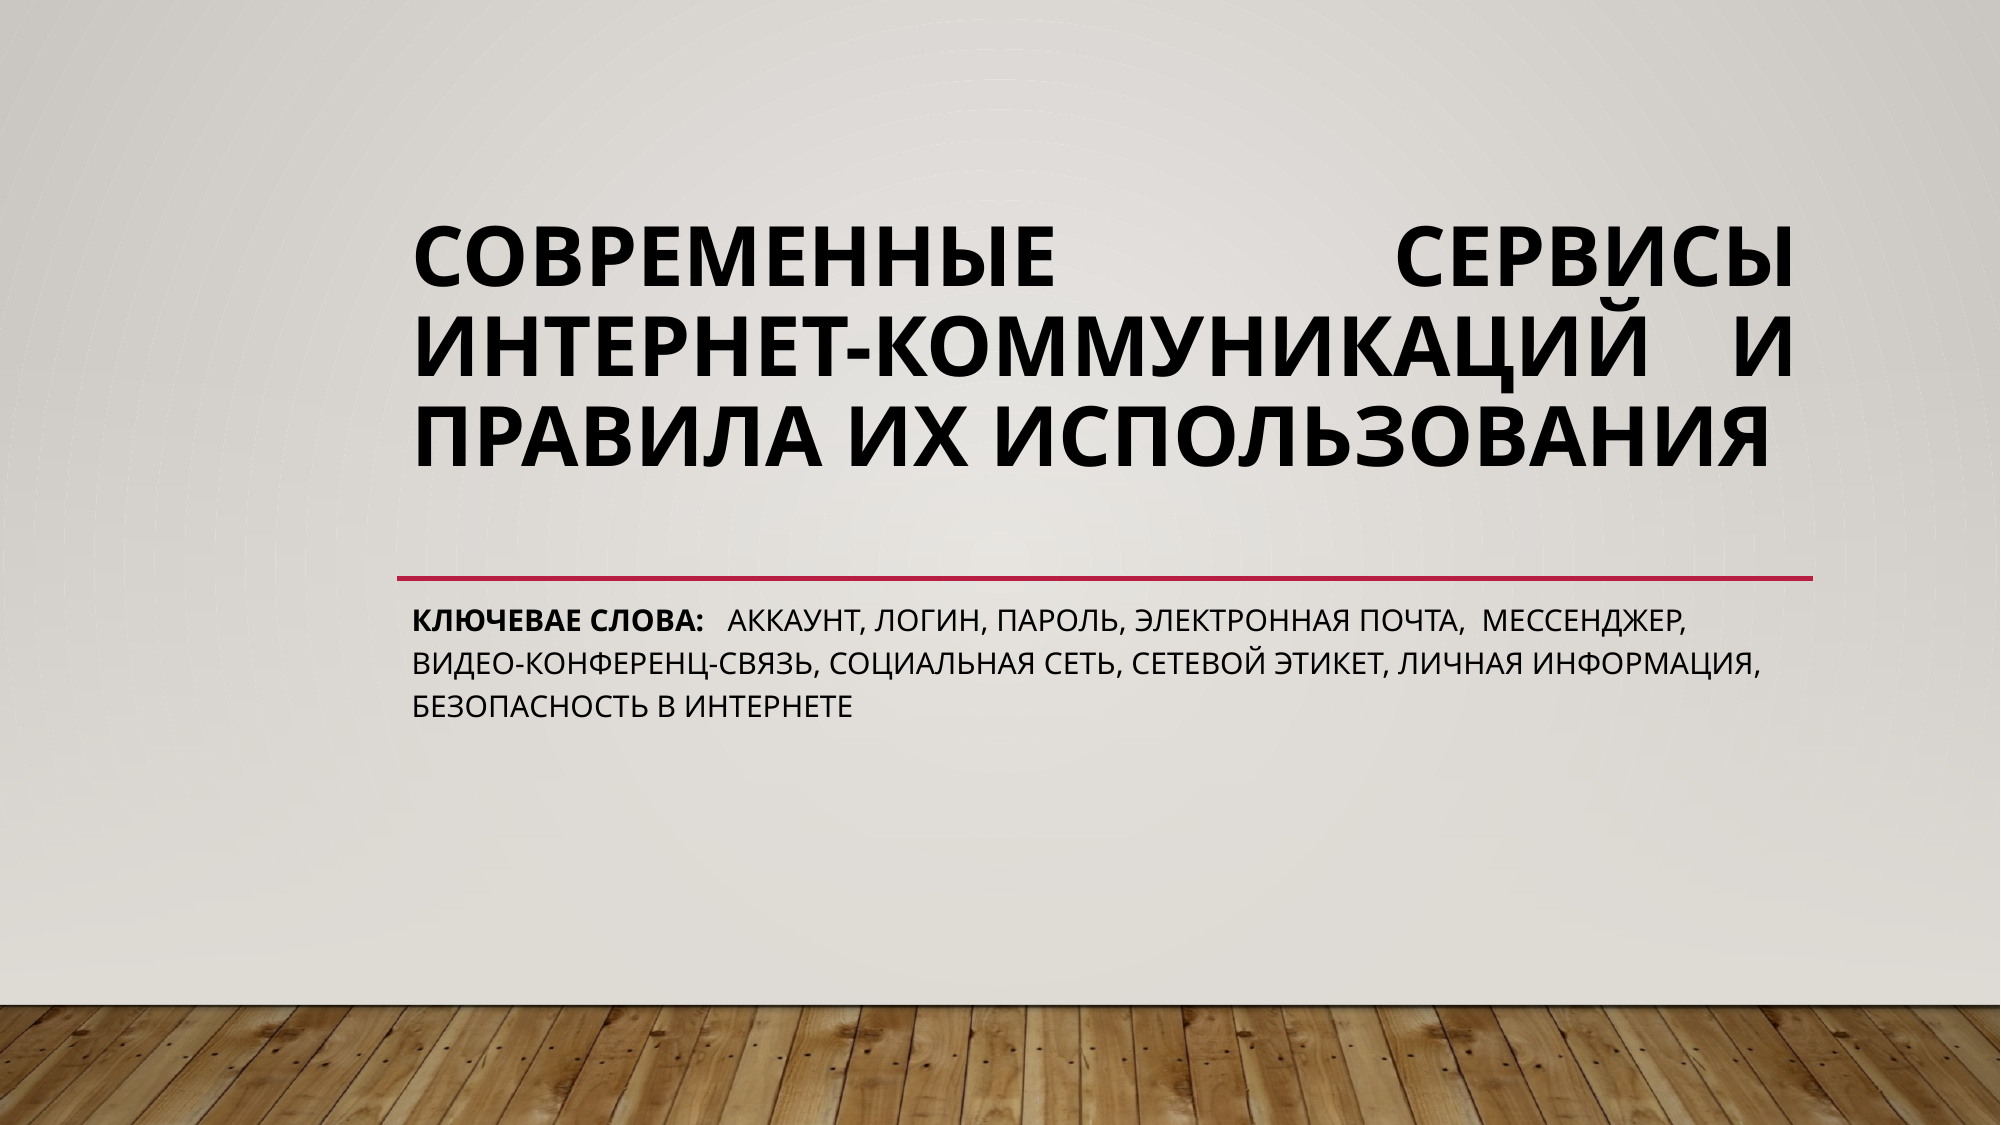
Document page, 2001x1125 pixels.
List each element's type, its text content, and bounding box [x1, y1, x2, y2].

subtitle КЛЮЧЕВАЕ СЛОВА: АККАУНТ, ЛОГИН, ПАРОЛЬ, ЭЛЕКТРОННАЯ ПОЧТА, МЕССЕНДЖЕР, ВИДЕО-КОНФЕРЕНЦ-СВЯЗЬ, СОЦИАЛЬНАЯ СЕТЬ, СЕТЕВОЙ ЭТИКЕТ, ЛИЧНАЯ ИНФОРМАЦИЯ, БЕЗОПАСНОСТЬ В ИНТЕРНЕТЕ [396, 579, 1814, 740]
title СОВРЕМЕННЫЕ СЕРВИСЫ ИНТЕРНЕТ-КОММУНИКАЦИЙ И ПРАВИЛА ИХ ИСПОЛЬЗОВАНИЯ [396, 131, 1814, 485]
picture [0, 1005, 2000, 1125]
